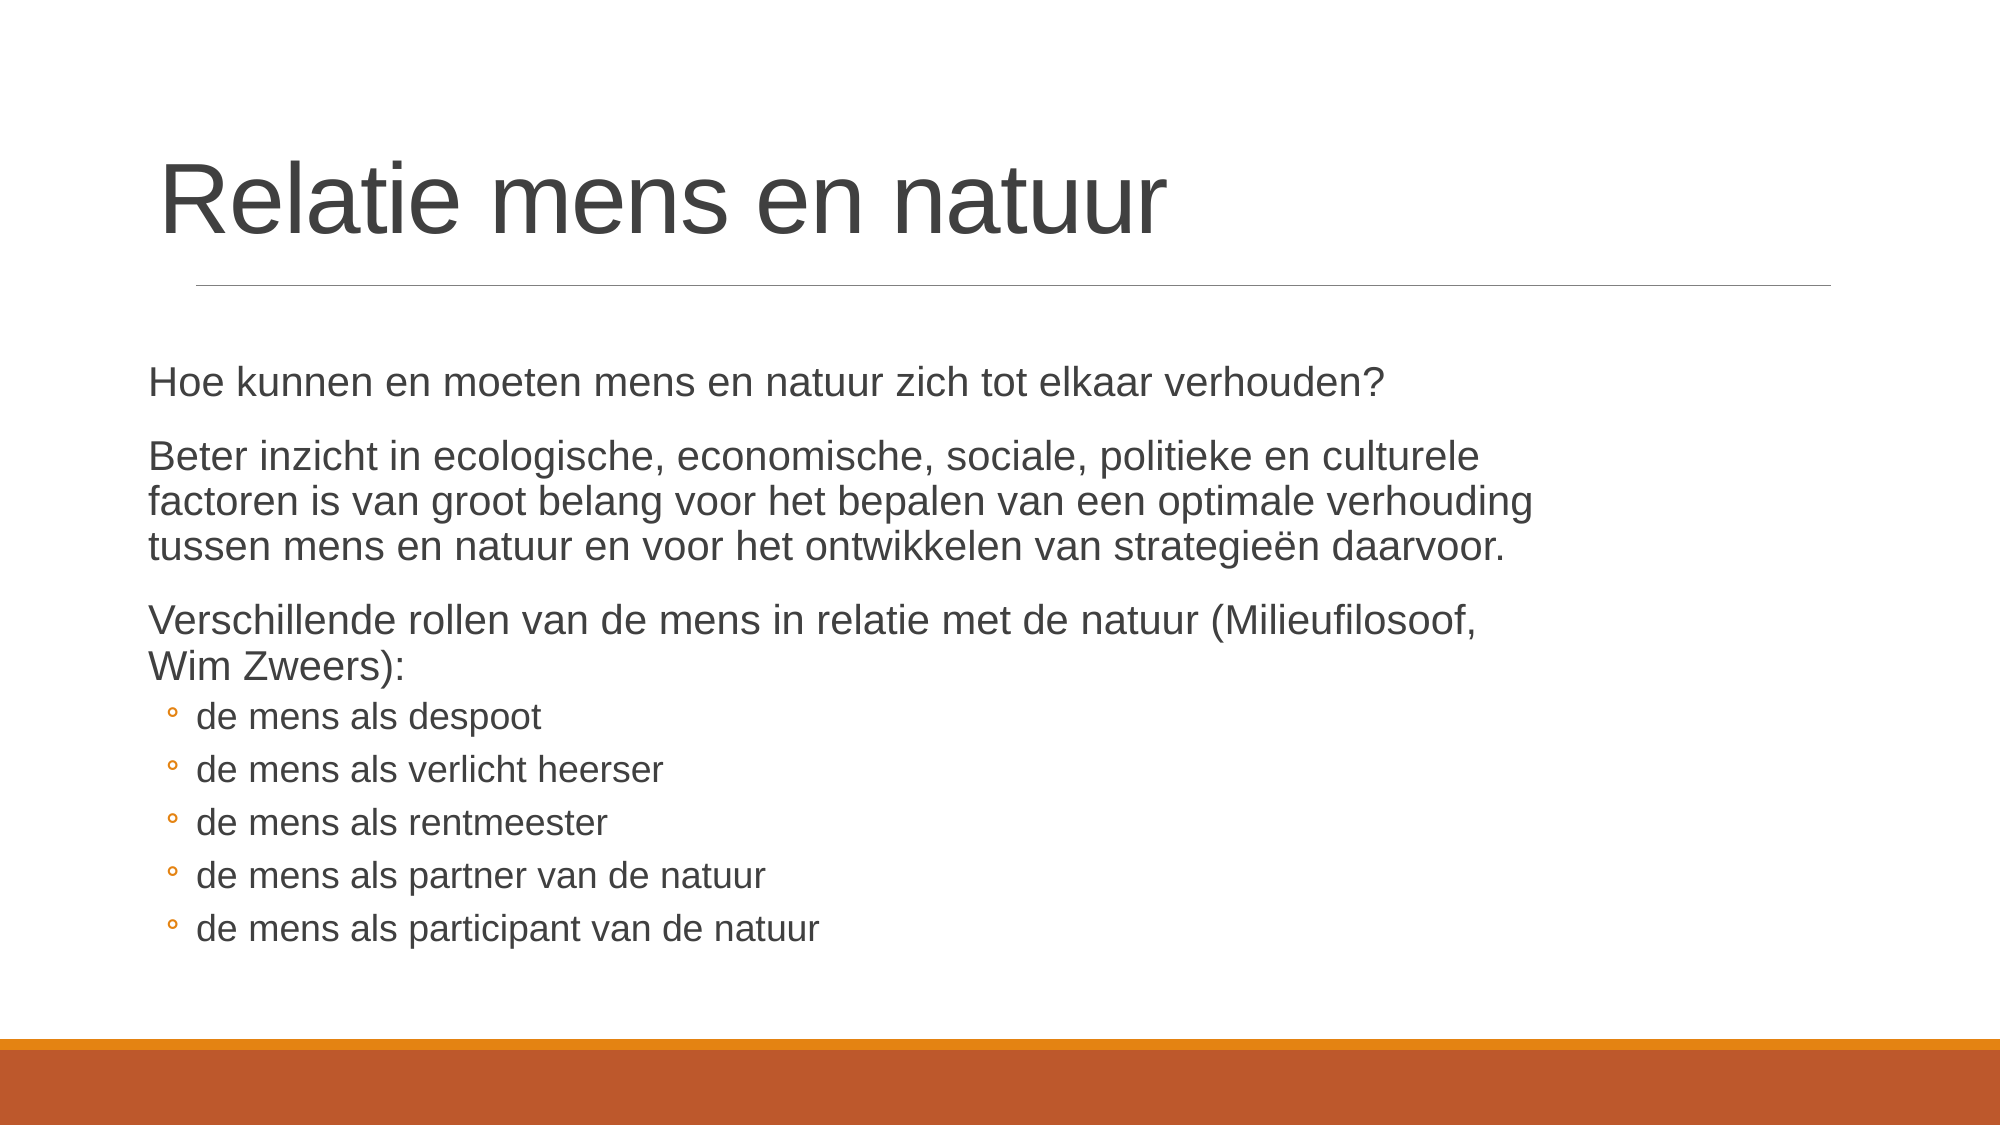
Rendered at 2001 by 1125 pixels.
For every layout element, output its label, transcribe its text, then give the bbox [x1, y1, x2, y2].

list Hoe kunnen en moeten mens en natuur zich tot elkaar verhouden? Beter inzicht in ecologische, economische, sociale, politieke en culturele factoren is van groot belang voor het bepalen van een optimale verhouding tussen mens en natuur en voor het ontwikkelen van strategieën daarvoor. Verschillende rollen van de mens in relatie met de natuur (Milieufilosoof, Wim Zweers): de mens als despoot de mens als verlicht heerser de mens als rentmeester de mens als partner van de natuur de mens als participant van de natuur [133, 352, 1544, 1125]
title Relatie mens en natuur [143, 61, 1645, 262]
